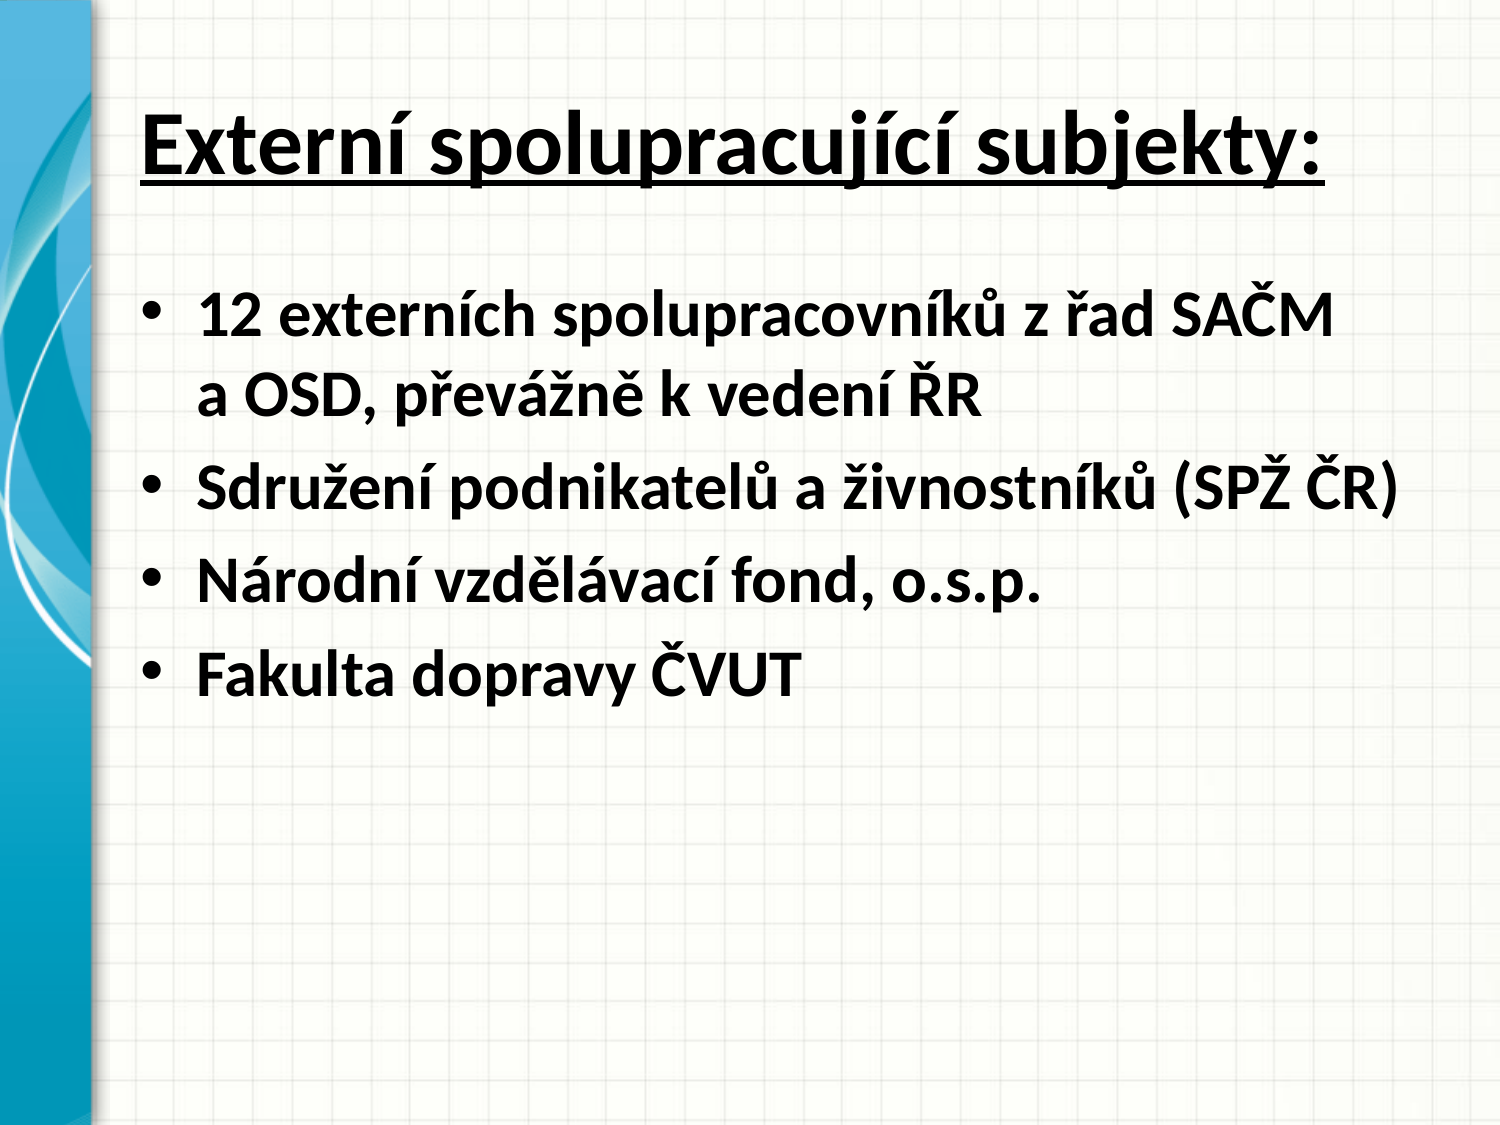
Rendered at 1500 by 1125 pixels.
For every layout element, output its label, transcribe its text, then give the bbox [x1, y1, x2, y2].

list 12 externích spolupracovníků z řad SAČM a OSD, převážně k vedení ŘR Sdružení podnikatelů a živnostníků (SPŽ ČR) Národní vzdělávací fond, o.s.p. Fakulta dopravy ČVUT [125, 261, 1450, 1071]
title Externí spolupracující subjekty: [125, 44, 1450, 232]
picture [0, 0, 1500, 1125]
